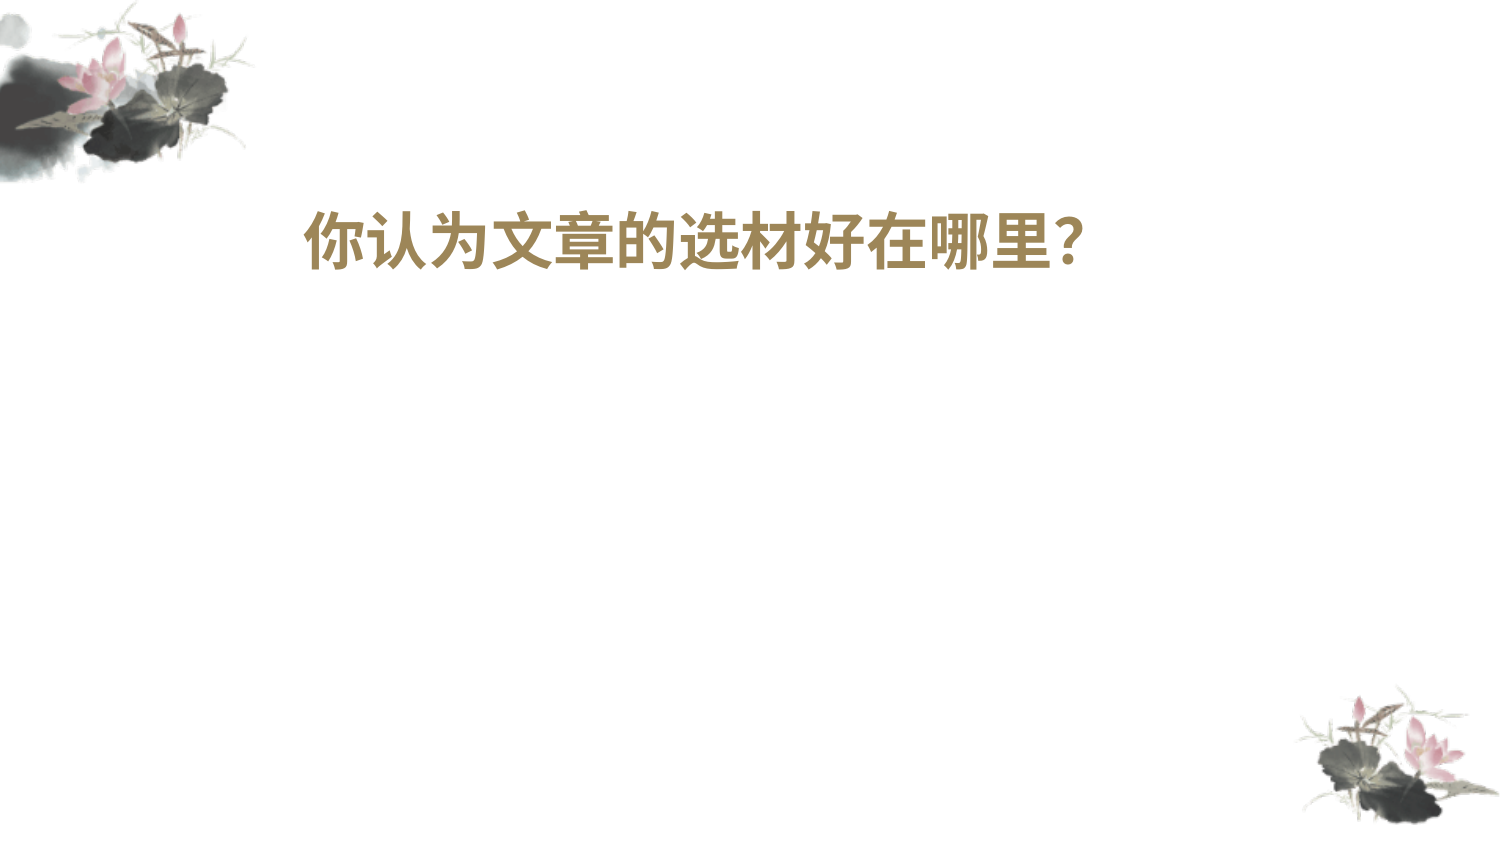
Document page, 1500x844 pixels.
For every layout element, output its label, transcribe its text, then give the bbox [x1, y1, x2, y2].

picture [0, 0, 291, 184]
picture [1293, 678, 1500, 844]
text_box 你认为文章的选材好在哪里？ [292, 196, 1208, 283]
